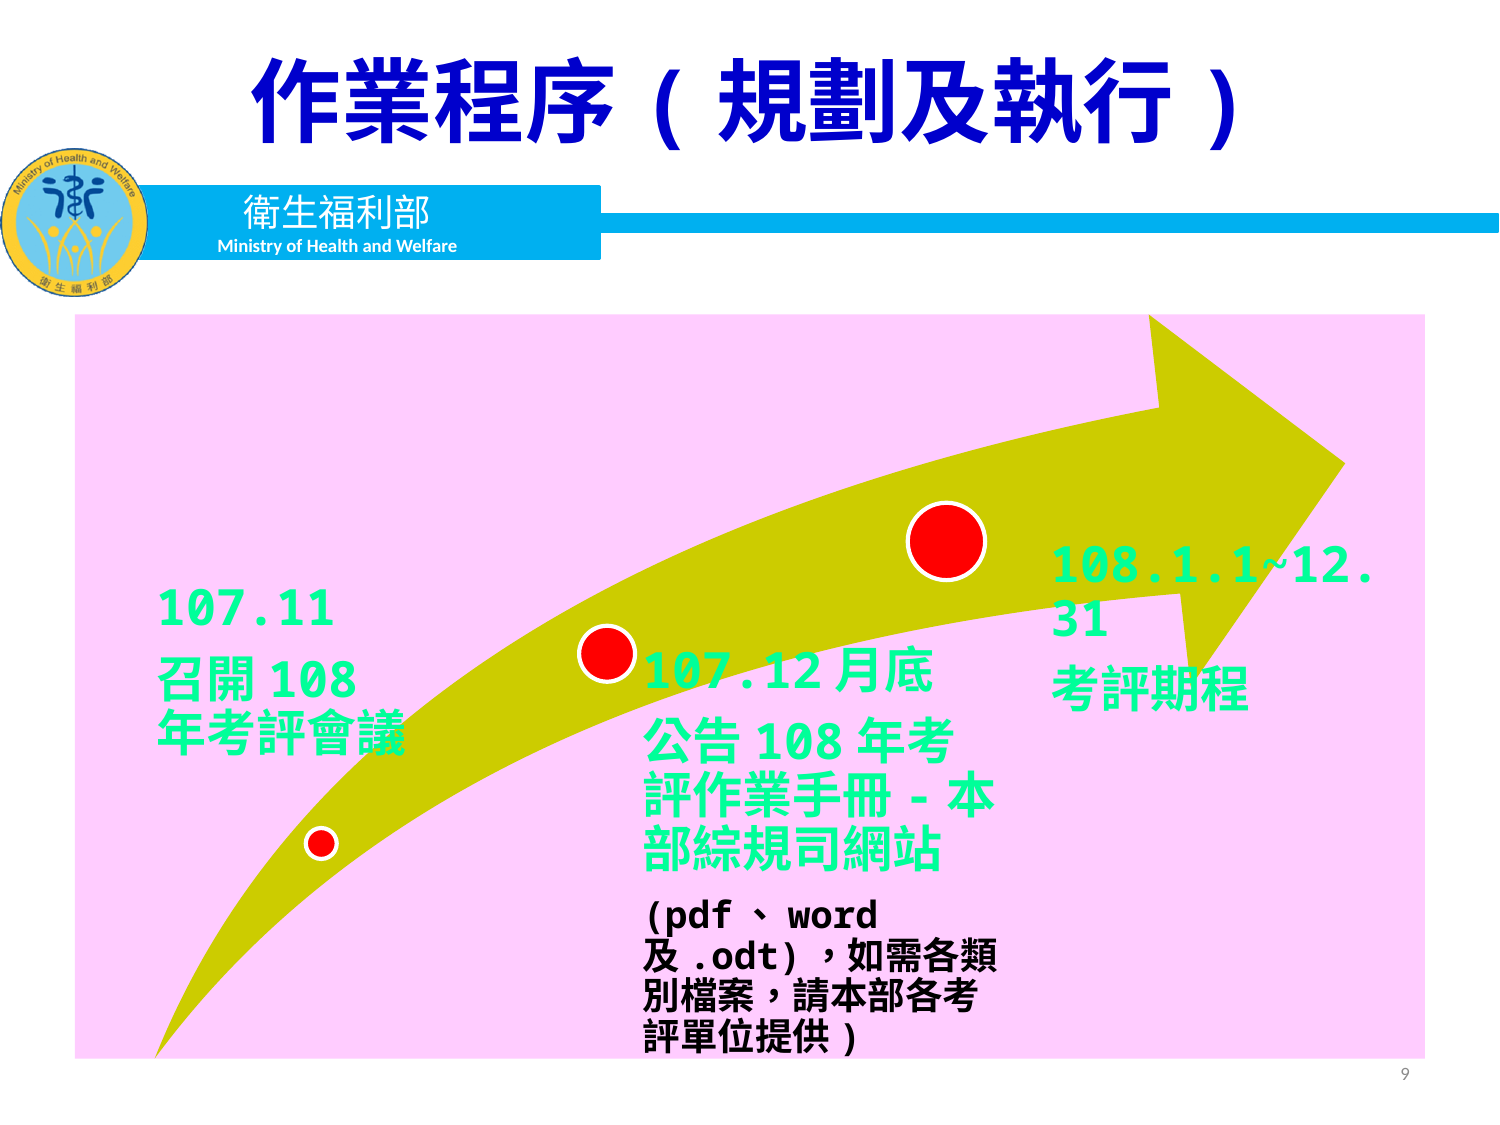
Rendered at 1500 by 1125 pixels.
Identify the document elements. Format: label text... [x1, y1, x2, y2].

title 作業程序(規劃及執行) [75, 4, 1426, 192]
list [74, 314, 1426, 1059]
slide_number 9 [1074, 1065, 1425, 1103]
picture [0, 148, 148, 297]
